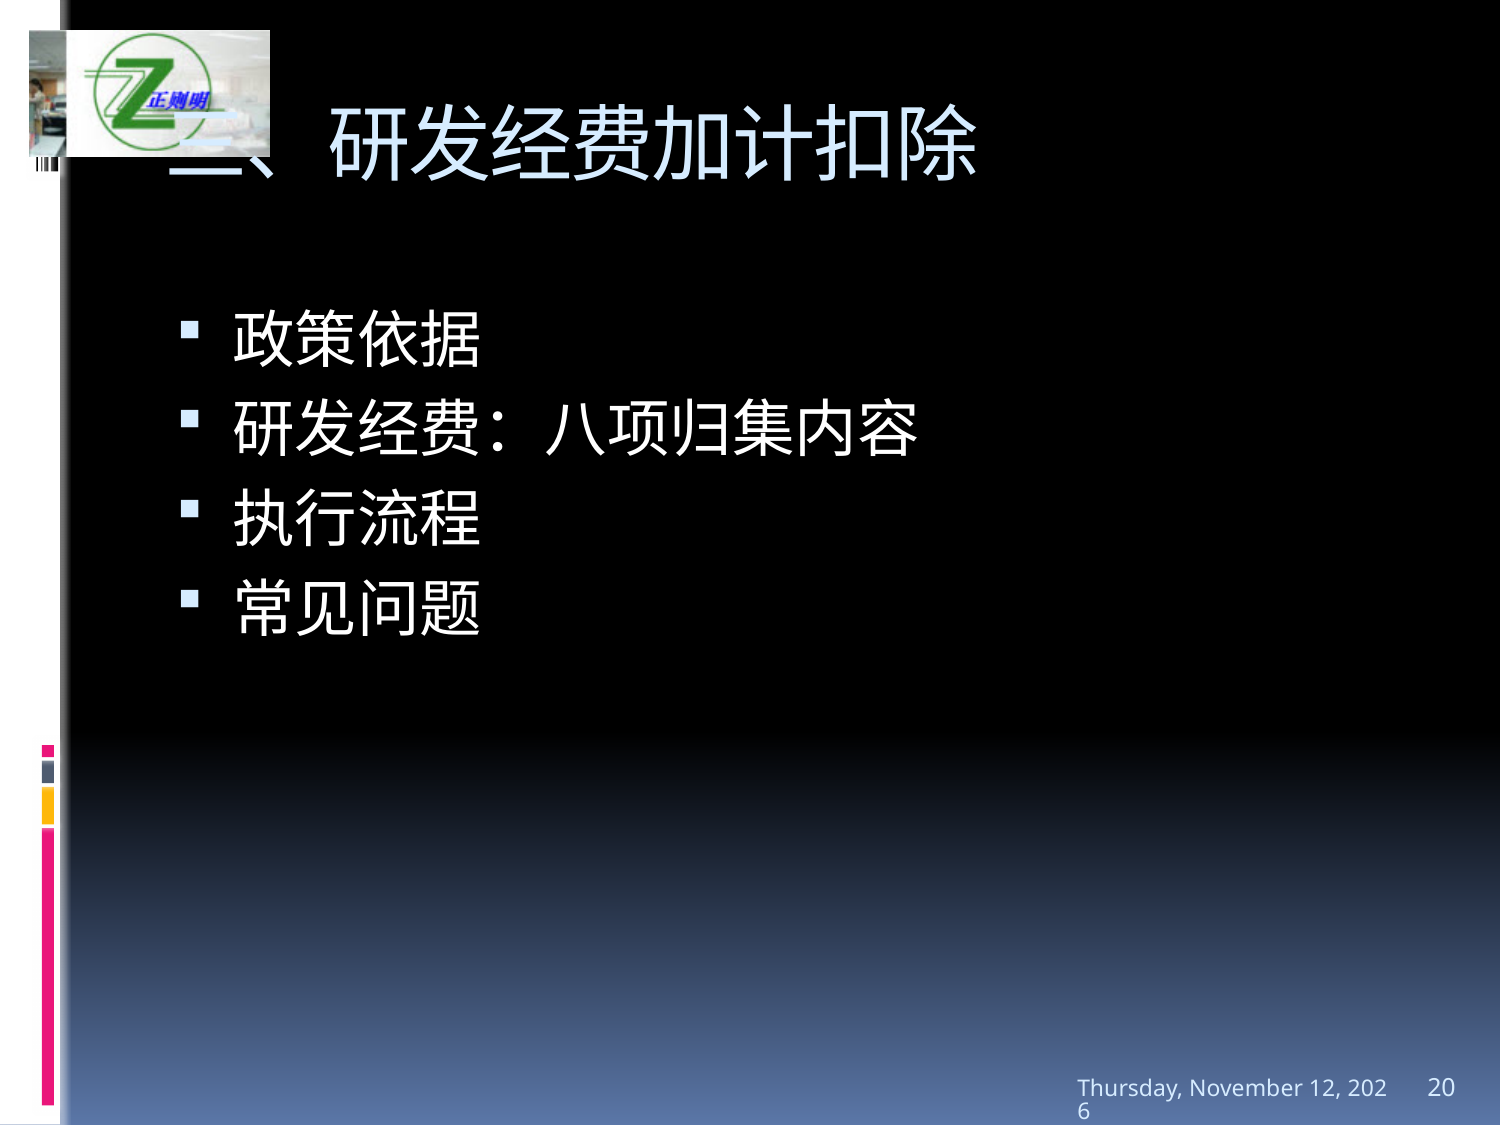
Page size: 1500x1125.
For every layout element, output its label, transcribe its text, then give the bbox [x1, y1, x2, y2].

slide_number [1062, 1052, 1412, 1113]
slide_number 20 [1412, 1052, 1488, 1113]
list 政策依据 研发经费：八项归集内容 执行流程 常见问题 [150, 292, 1425, 1043]
title 三、研发经费加计扣除 [150, 83, 1425, 234]
picture [29, 30, 270, 157]
